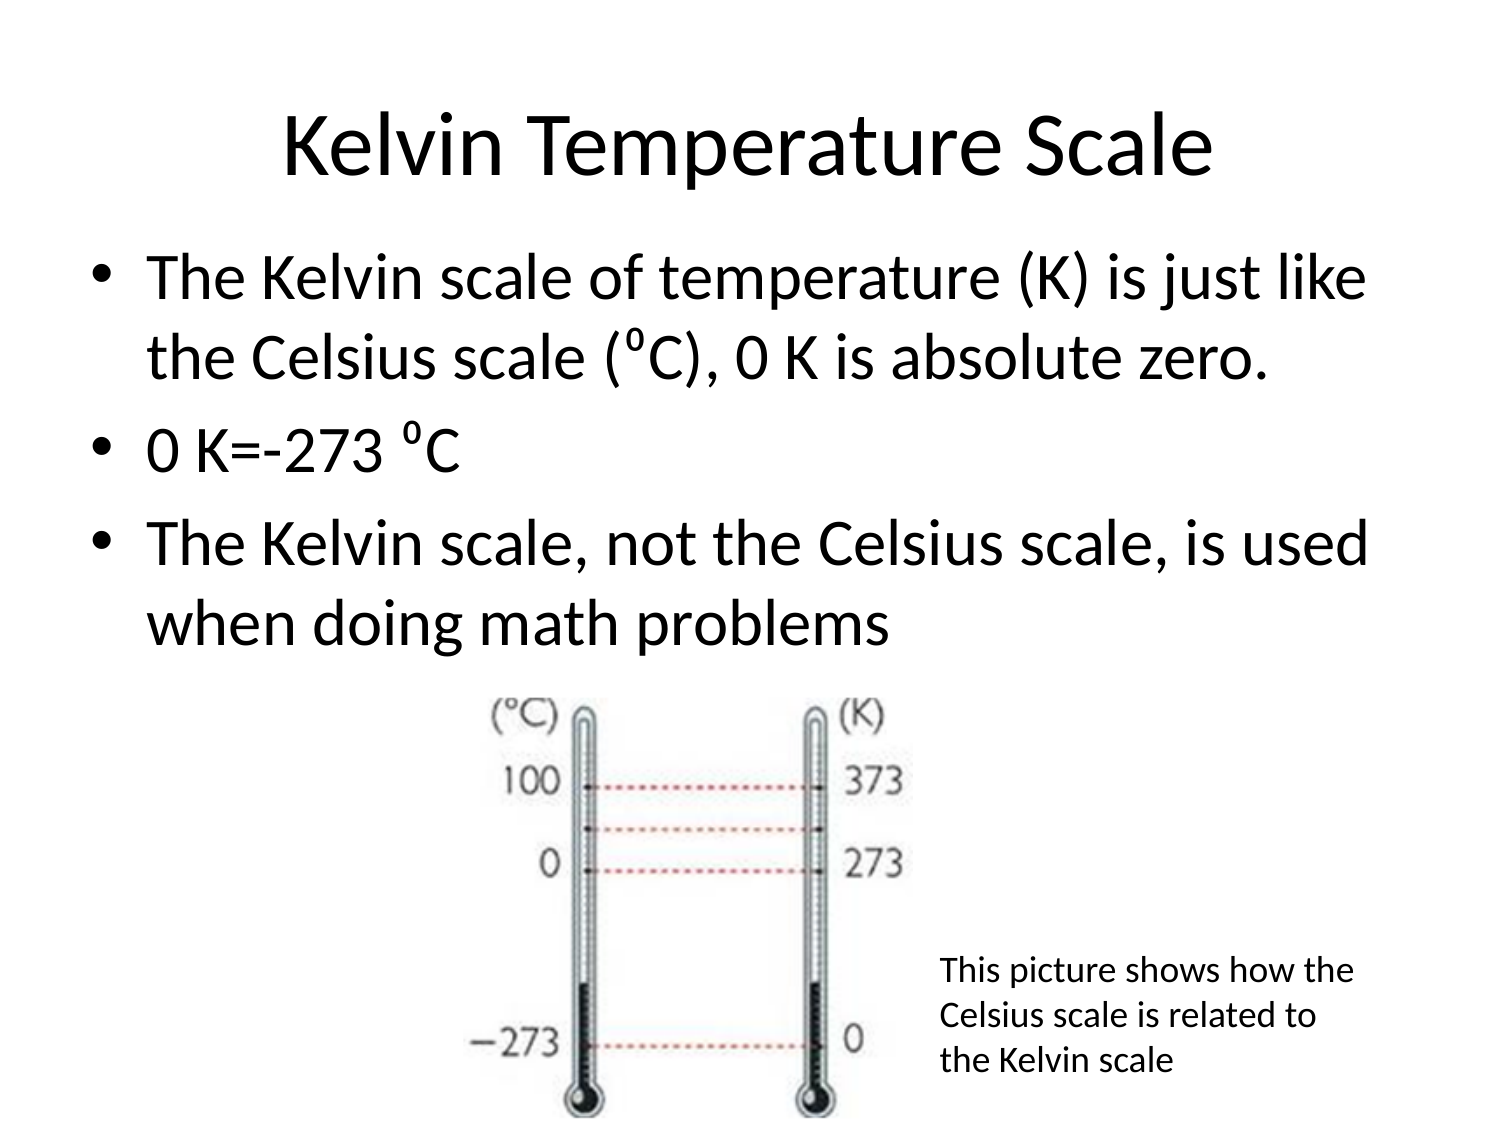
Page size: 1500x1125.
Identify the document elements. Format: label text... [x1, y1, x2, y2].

list The Kelvin scale of temperature (K) is just like the Celsius scale (⁰C), 0 K is absolute zero. 0 K=-273 ⁰C The Kelvin scale, not the Celsius scale, is used when doing math problems [75, 224, 1425, 968]
text_box This picture shows how the Celsius scale is related to the Kelvin scale [924, 937, 1375, 1088]
picture [462, 686, 913, 1125]
title Kelvin Temperature Scale [75, 45, 1425, 224]
